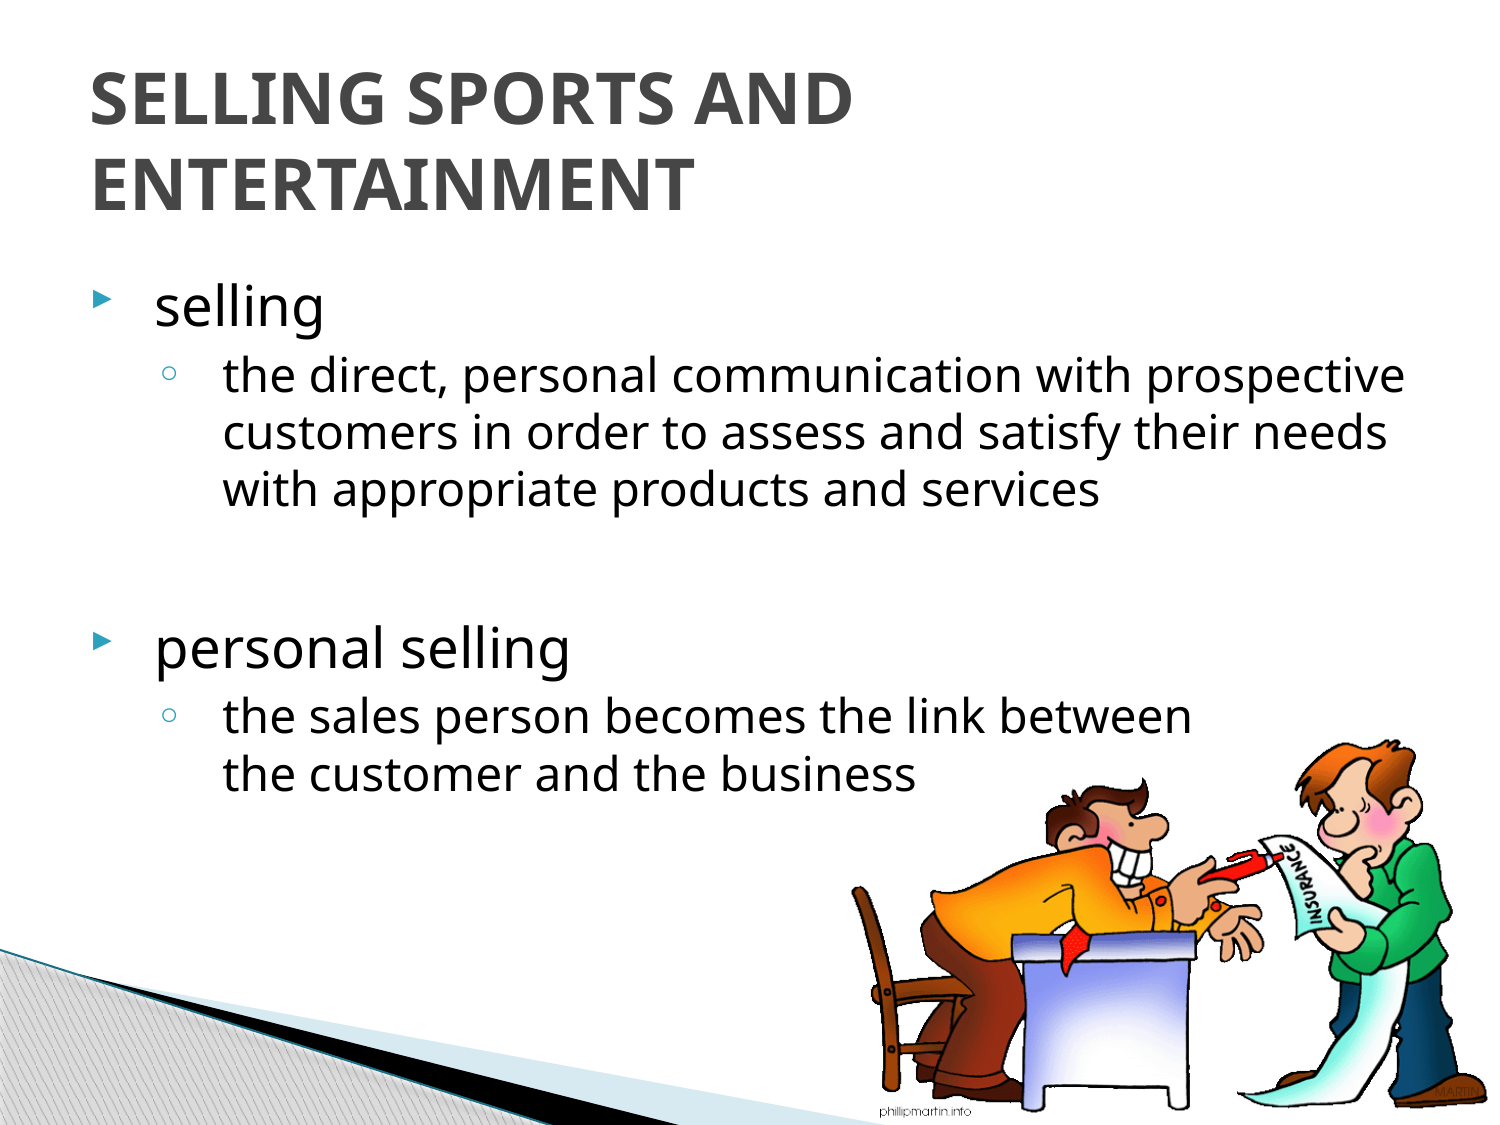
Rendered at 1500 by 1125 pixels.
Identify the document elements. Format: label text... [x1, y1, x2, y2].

list selling the direct, personal communication with prospective customers in order to assess and satisfy their needs with appropriate products and services personal selling the sales person becomes the link between the customer and the business [75, 262, 1425, 1038]
title SELLING SPORTS AND ENTERTAINMENT [75, 45, 1425, 233]
picture [837, 726, 1500, 1125]
